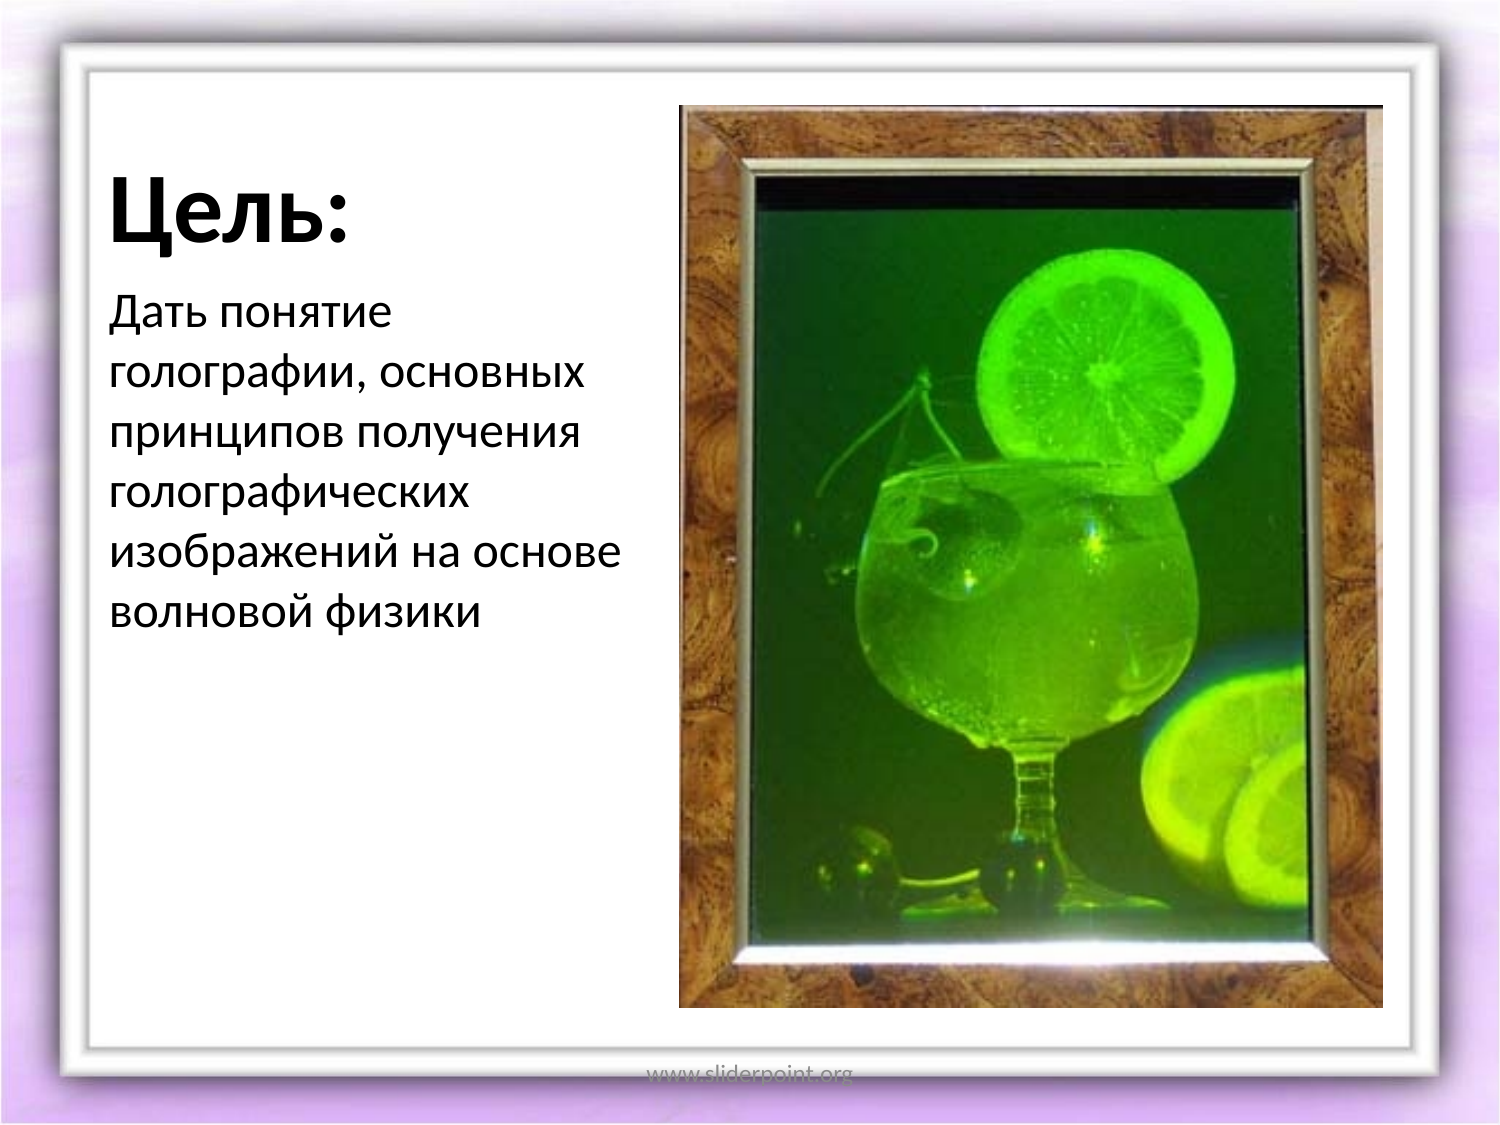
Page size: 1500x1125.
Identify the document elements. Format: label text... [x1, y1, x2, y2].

title Цель: [93, 82, 657, 269]
footer www.sliderpoint.org [512, 1042, 988, 1103]
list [678, 105, 1383, 1008]
picture [0, 0, 1500, 1125]
list Дать понятие голографии, основных принципов получения голографических изображений на основе волновой физики [93, 269, 657, 1040]
